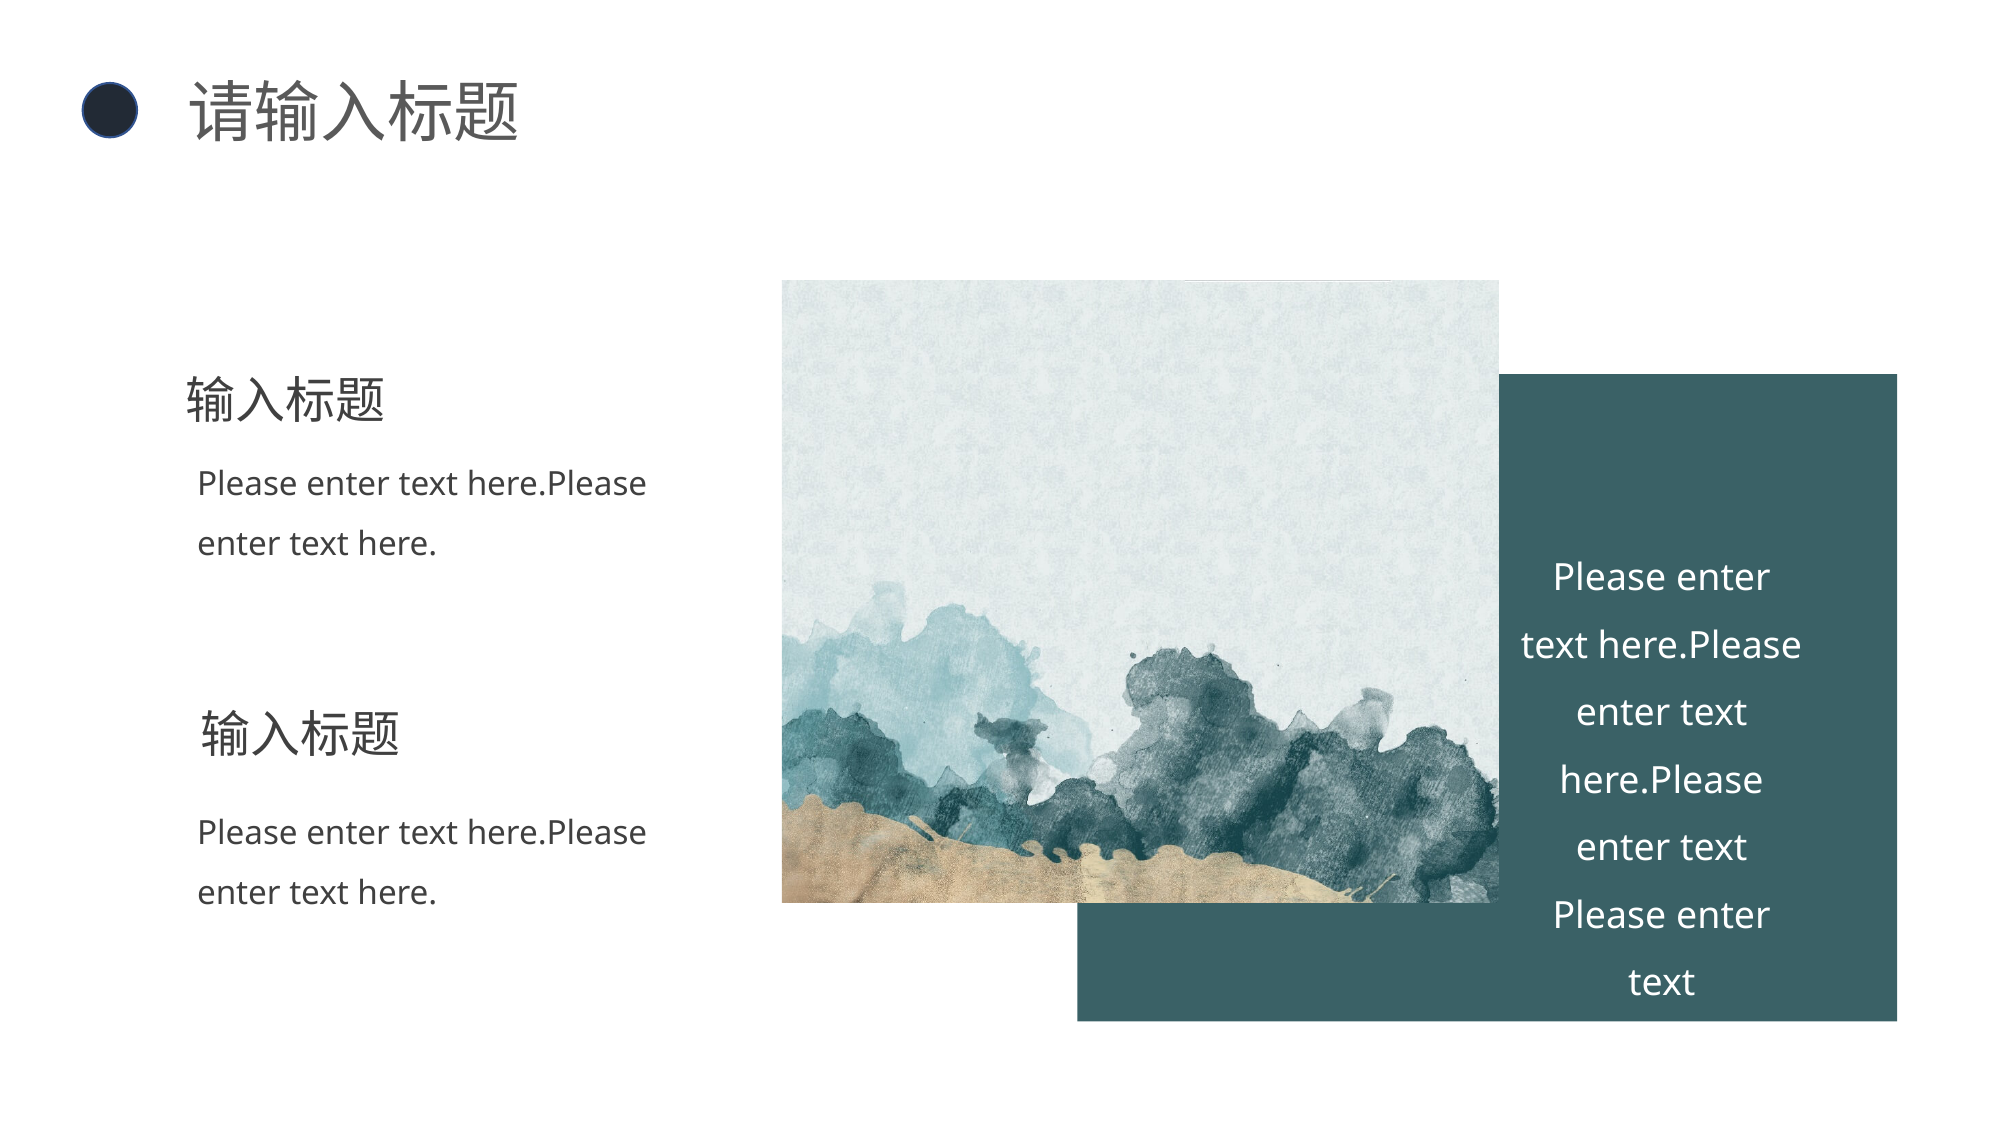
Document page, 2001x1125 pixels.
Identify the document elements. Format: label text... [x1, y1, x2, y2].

text_box [1076, 373, 1898, 1023]
picture [781, 280, 1499, 903]
text_box 输入标题 [170, 361, 507, 436]
text_box Please enter text here.Please enter text here.Please enter text Please enter text [1505, 523, 1818, 1011]
text_box Please enter text here.Please enter text here. [182, 784, 665, 919]
text_box 输入标题 [185, 695, 522, 770]
text_box [81, 81, 139, 139]
text_box 请输入标题 [172, 62, 536, 157]
text_box Please enter text here.Please enter text here. [182, 435, 665, 570]
